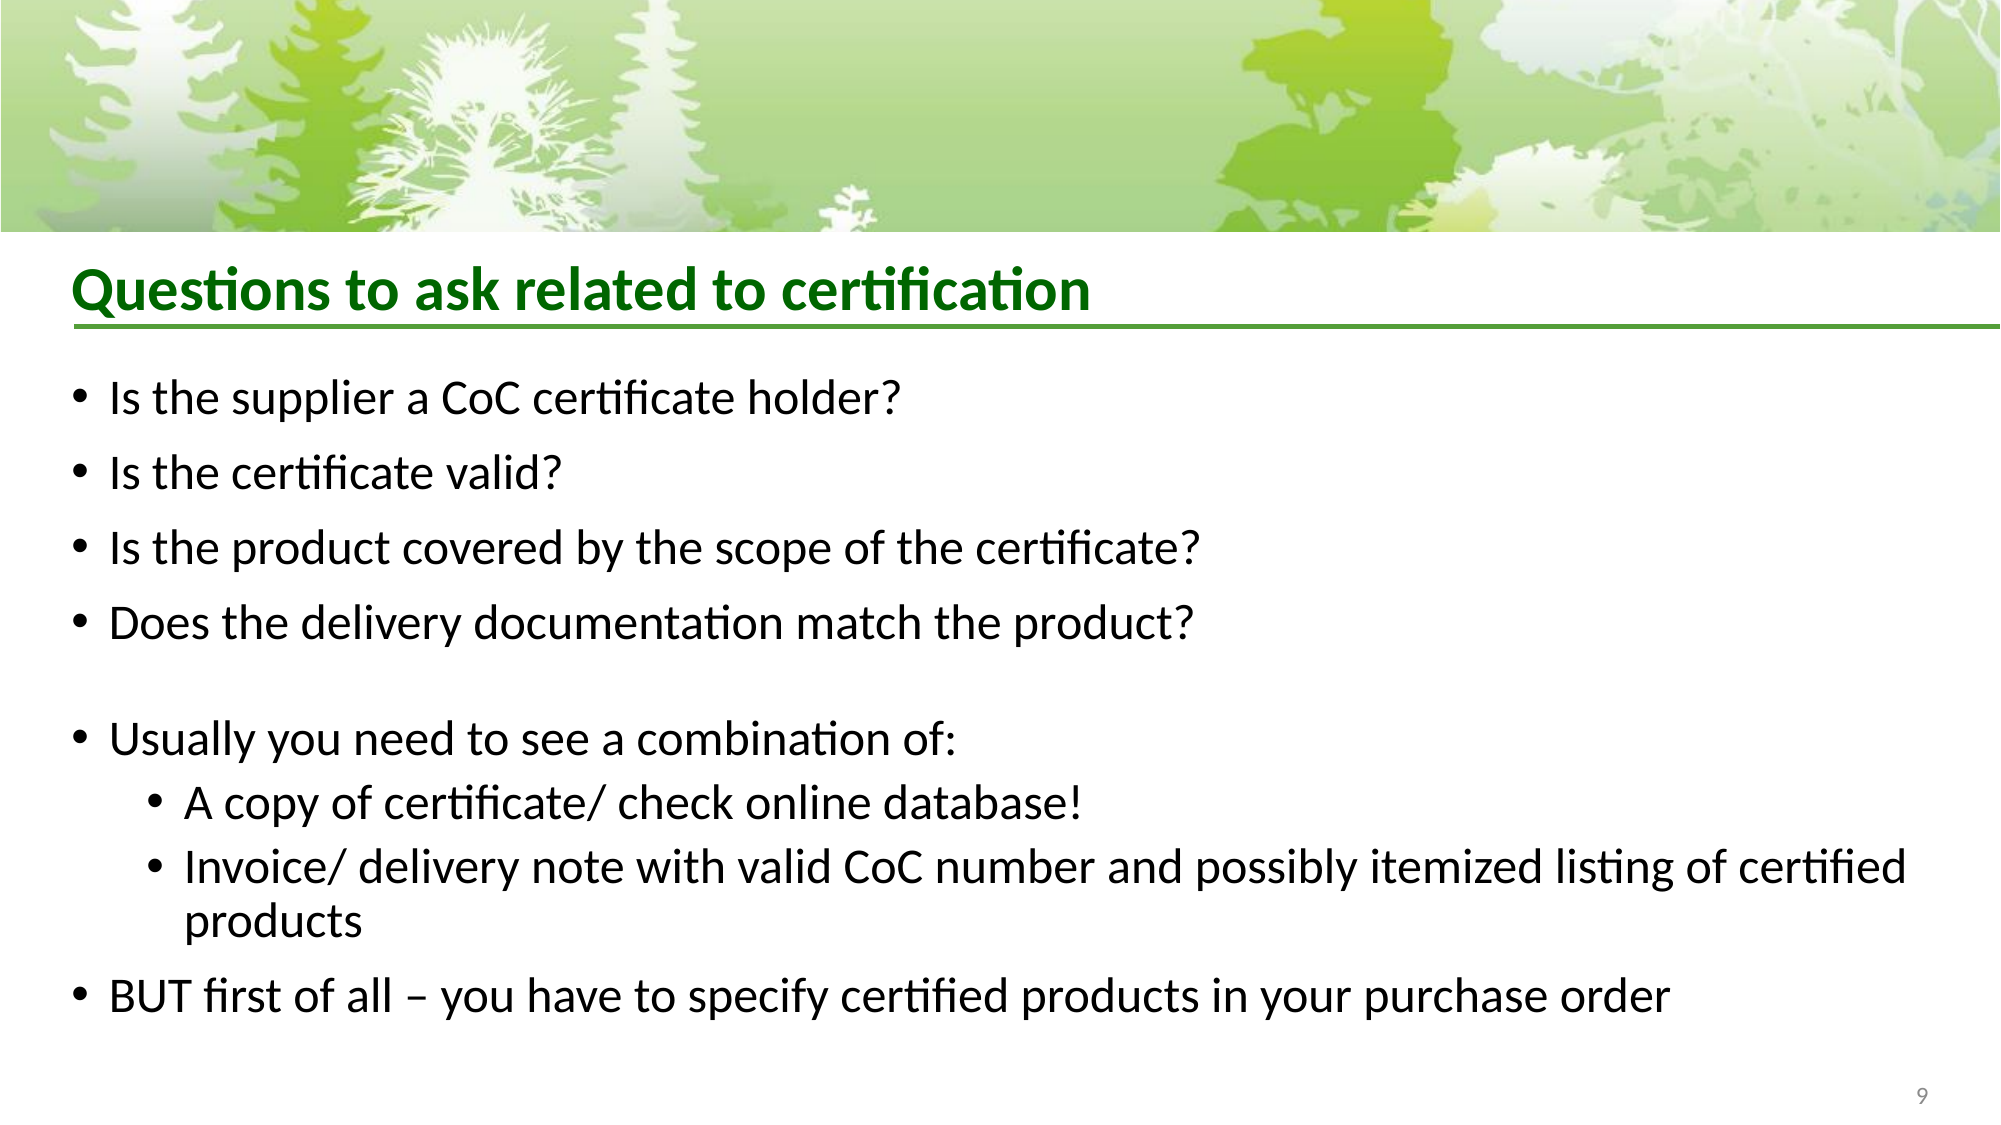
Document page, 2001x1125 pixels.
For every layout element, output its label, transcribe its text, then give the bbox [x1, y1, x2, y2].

slide_number 9 [1493, 1065, 1944, 1125]
picture [0, 0, 2000, 232]
title Questions to ask related to certification [56, 181, 1782, 364]
list Is the supplier a CoC certificate holder? Is the certificate valid? Is the product covered by the scope of the certificate? Does the delivery documentation match the product? Usually you need to see a combination of: A copy of certificate/ check online database! Invoice/ delivery note with valid CoC number and possibly itemized listing of certified products BUT first of all – you have to specify certified products in your purchase order [56, 364, 1944, 970]
